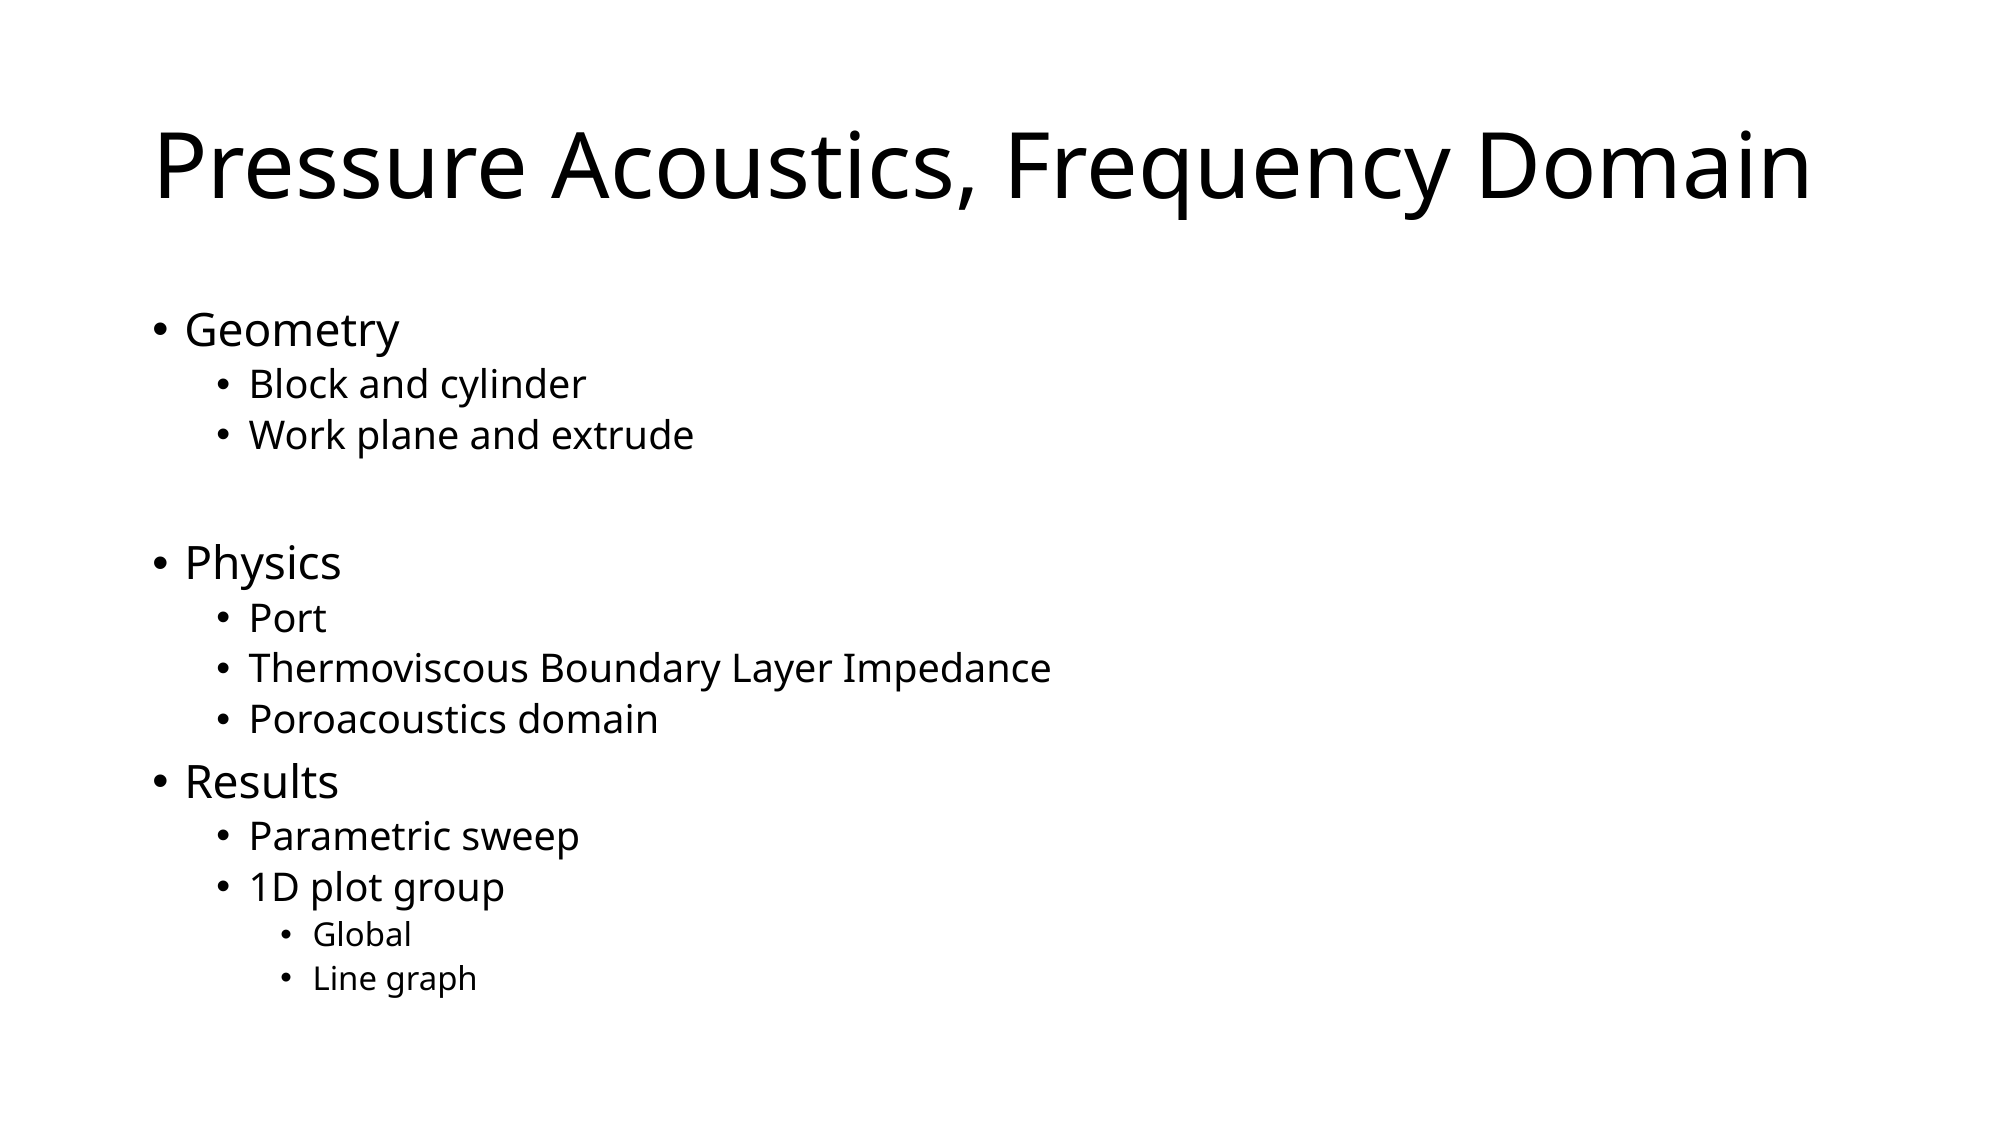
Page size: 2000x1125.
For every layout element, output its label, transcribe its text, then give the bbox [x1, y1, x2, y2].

list Geometry Block and cylinder Work plane and extrude Physics Port Thermoviscous Boundary Layer Impedance Poroacoustics domain Results Parametric sweep 1D plot group Global Line graph [137, 299, 1862, 1014]
title Pressure Acoustics, Frequency Domain [137, 59, 1862, 278]
